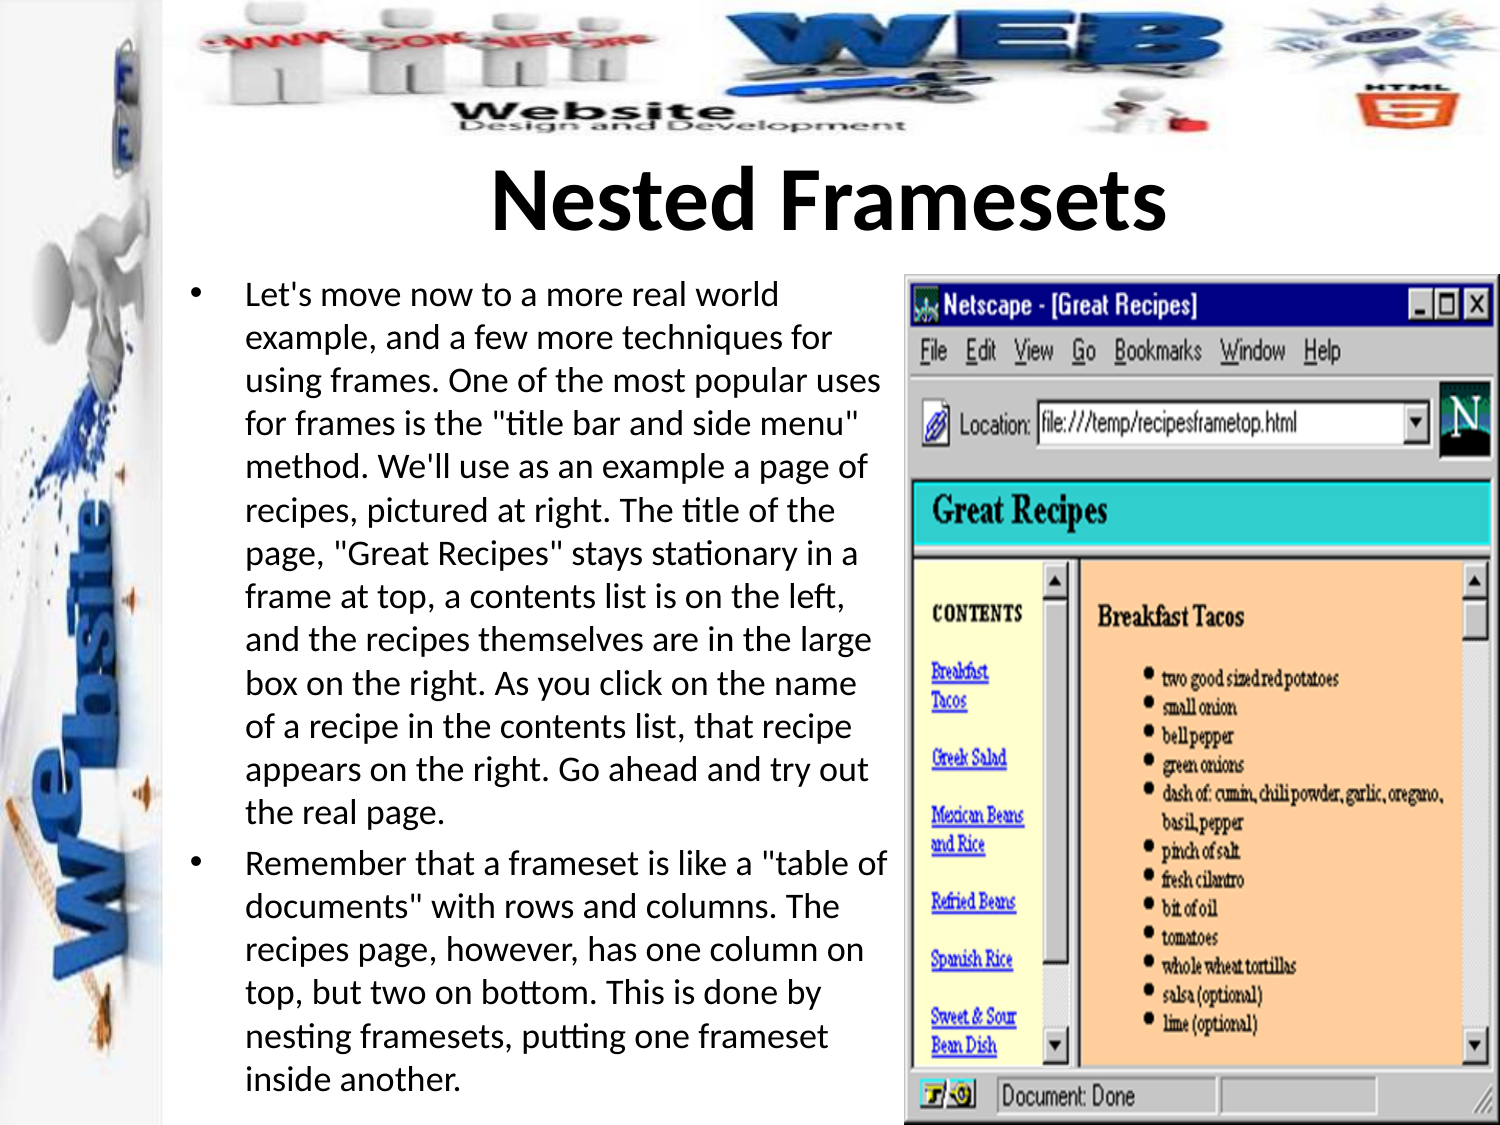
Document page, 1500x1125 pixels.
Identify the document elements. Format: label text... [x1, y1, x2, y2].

title Nested Framesets [162, 112, 1497, 275]
list Let's move now to a more real world example, and a few more techniques for using frames. One of the most popular uses for frames is the "title bar and side menu" method. We'll use as an example a page of recipes, pictured at right. The title of the page, "Great Recipes" stays stationary in a frame at top, a contents list is on the left, and the recipes themselves are in the large box on the right. As you click on the name of a recipe in the contents list, that recipe appears on the right. Go ahead and try out the real page. Remember that a frameset is like a "table of documents" with rows and columns. The recipes page, however, has one column on top, but two on bottom. This is done by nesting framesets, putting one frameset inside another. [174, 262, 905, 1125]
picture [0, 0, 1500, 1125]
